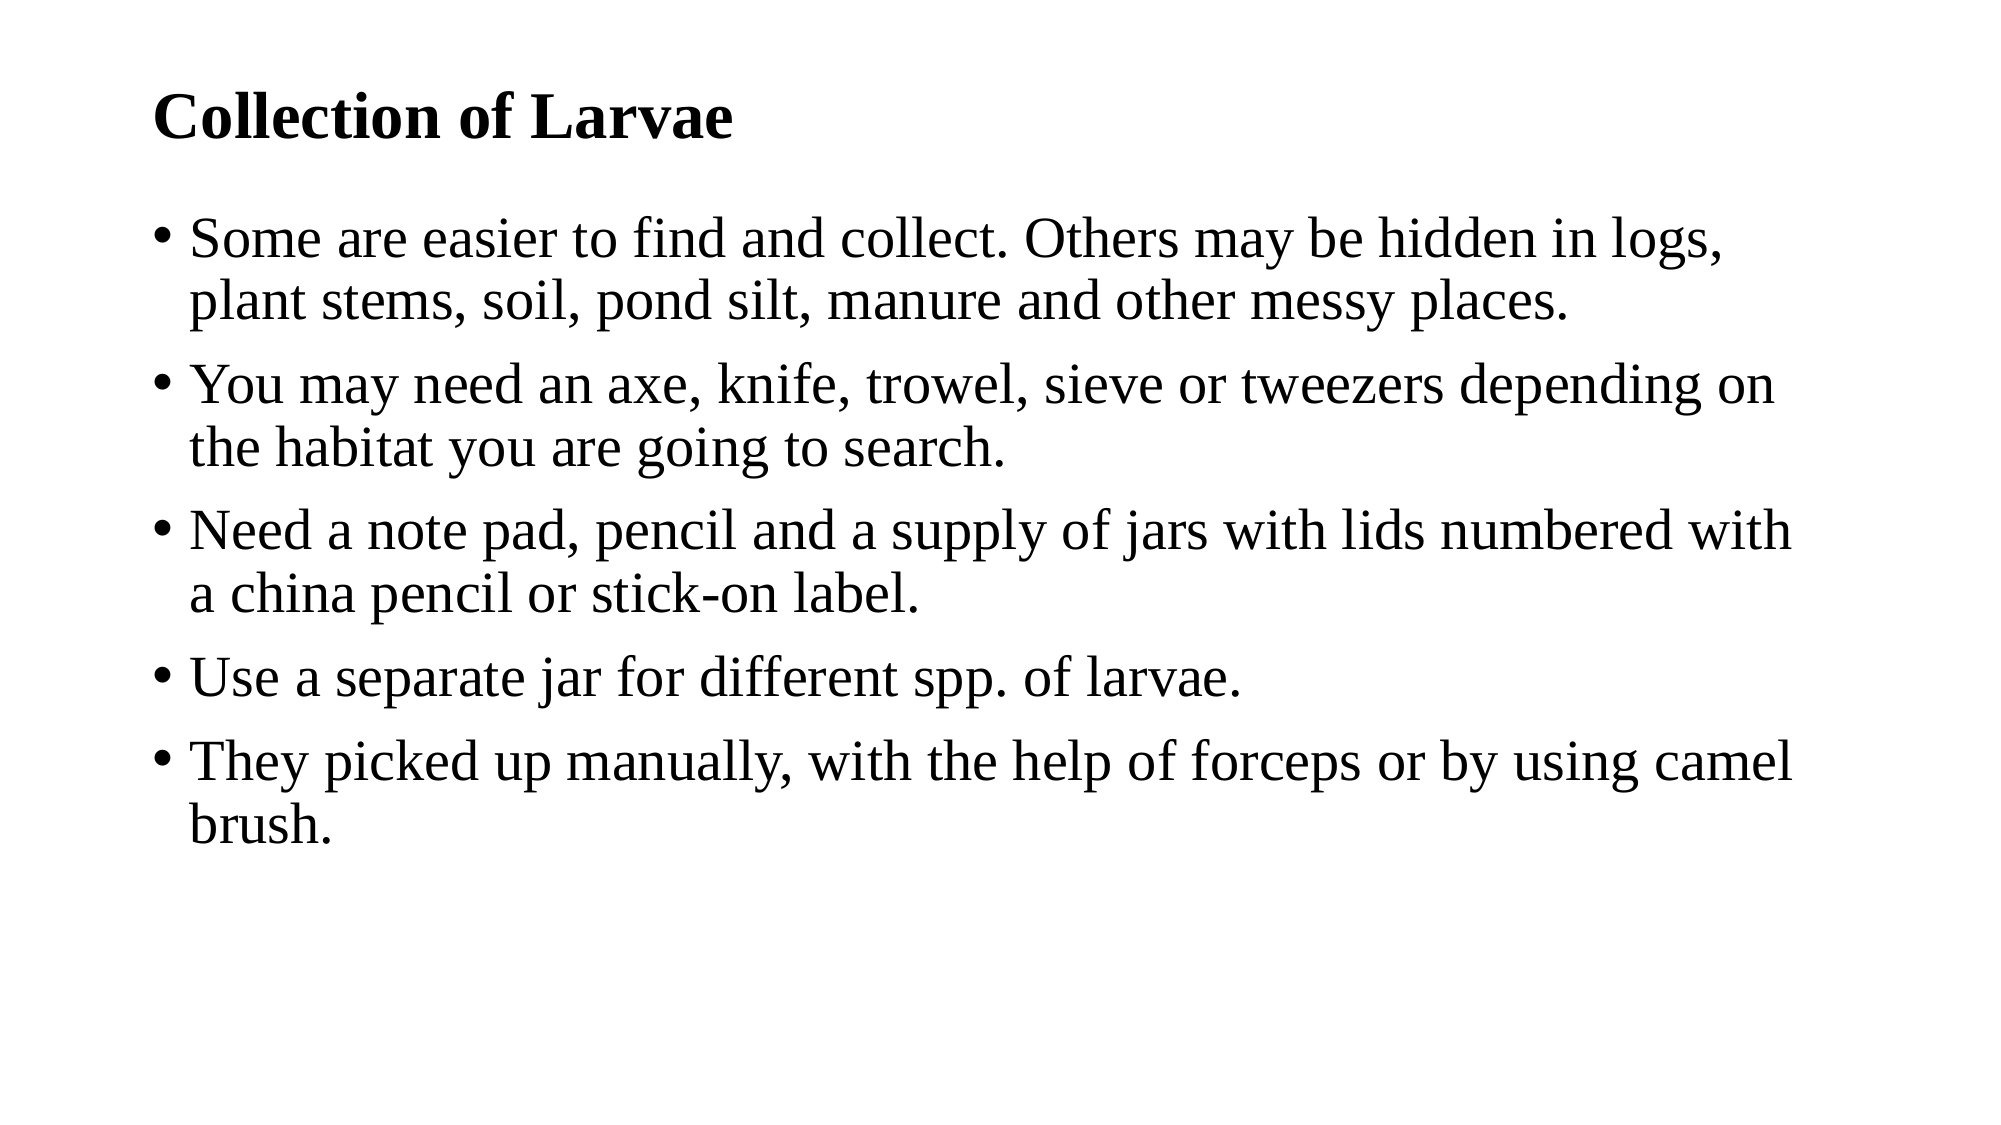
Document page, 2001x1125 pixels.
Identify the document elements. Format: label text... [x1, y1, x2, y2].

title Collection of Larvae [137, 59, 1863, 175]
list Some are easier to find and collect. Others may be hidden in logs, plant stems, soil, pond silt, manure and other messy places. You may need an axe, knife, trowel, sieve or tweezers depending on the habitat you are going to search. Need a note pad, pencil and a supply of jars with lids numbered with a china pencil or stick-on label. Use a separate jar for different spp. of larvae. They picked up manually, with the help of forceps or by using camel brush. [137, 199, 1818, 1014]
